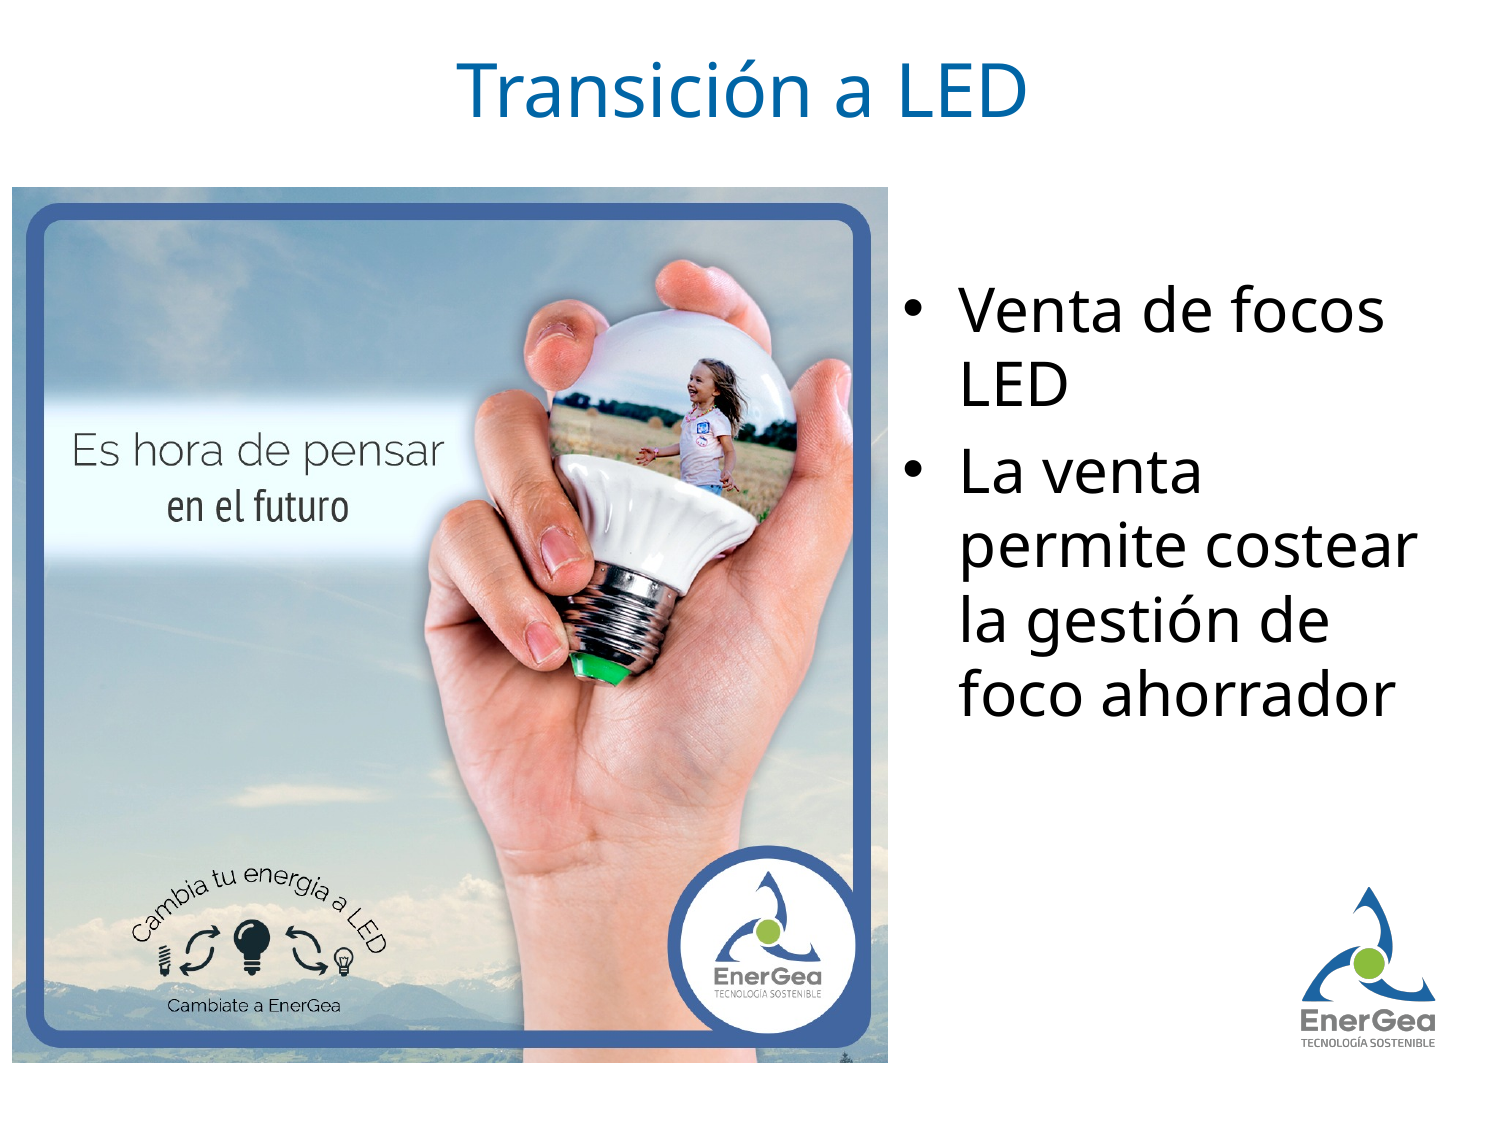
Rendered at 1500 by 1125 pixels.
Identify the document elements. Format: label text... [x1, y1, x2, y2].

picture [12, 187, 888, 1063]
text_box Transición a LED [224, 24, 1263, 150]
picture [1299, 887, 1436, 1050]
list Venta de focos LED La venta permite costear la gestión de foco ahorrador [891, 262, 1438, 800]
